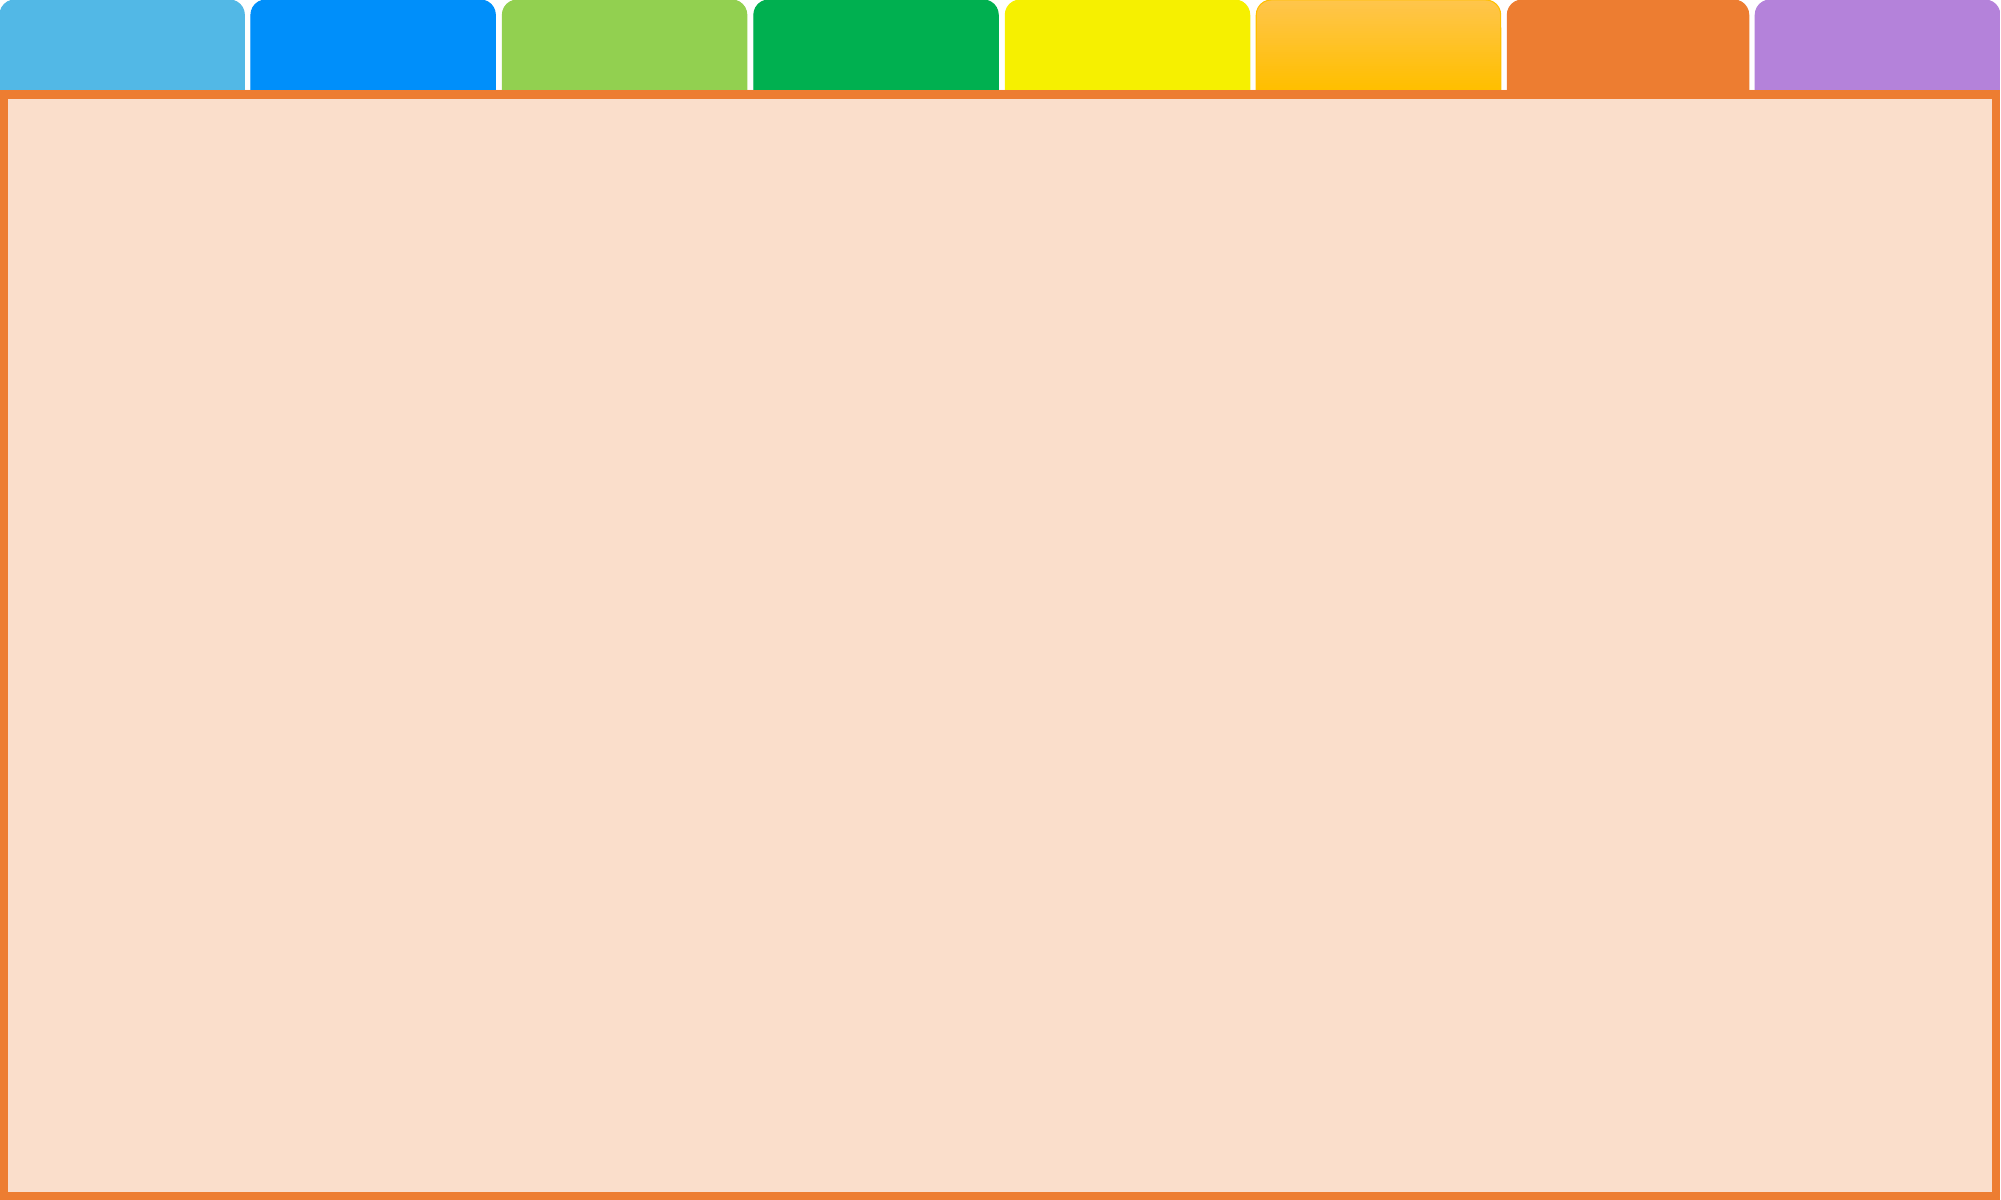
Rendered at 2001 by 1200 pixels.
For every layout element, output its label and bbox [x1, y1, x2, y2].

text_box [0, 0, 245, 91]
text_box [0, 89, 2000, 1200]
text_box [501, 0, 748, 91]
text_box [1255, 0, 1502, 91]
text_box [1754, 0, 2000, 91]
text_box [250, 0, 496, 91]
text_box [1004, 0, 1251, 91]
text_box [3, 94, 1997, 1197]
text_box [1506, 0, 1750, 91]
text_box [753, 0, 999, 91]
